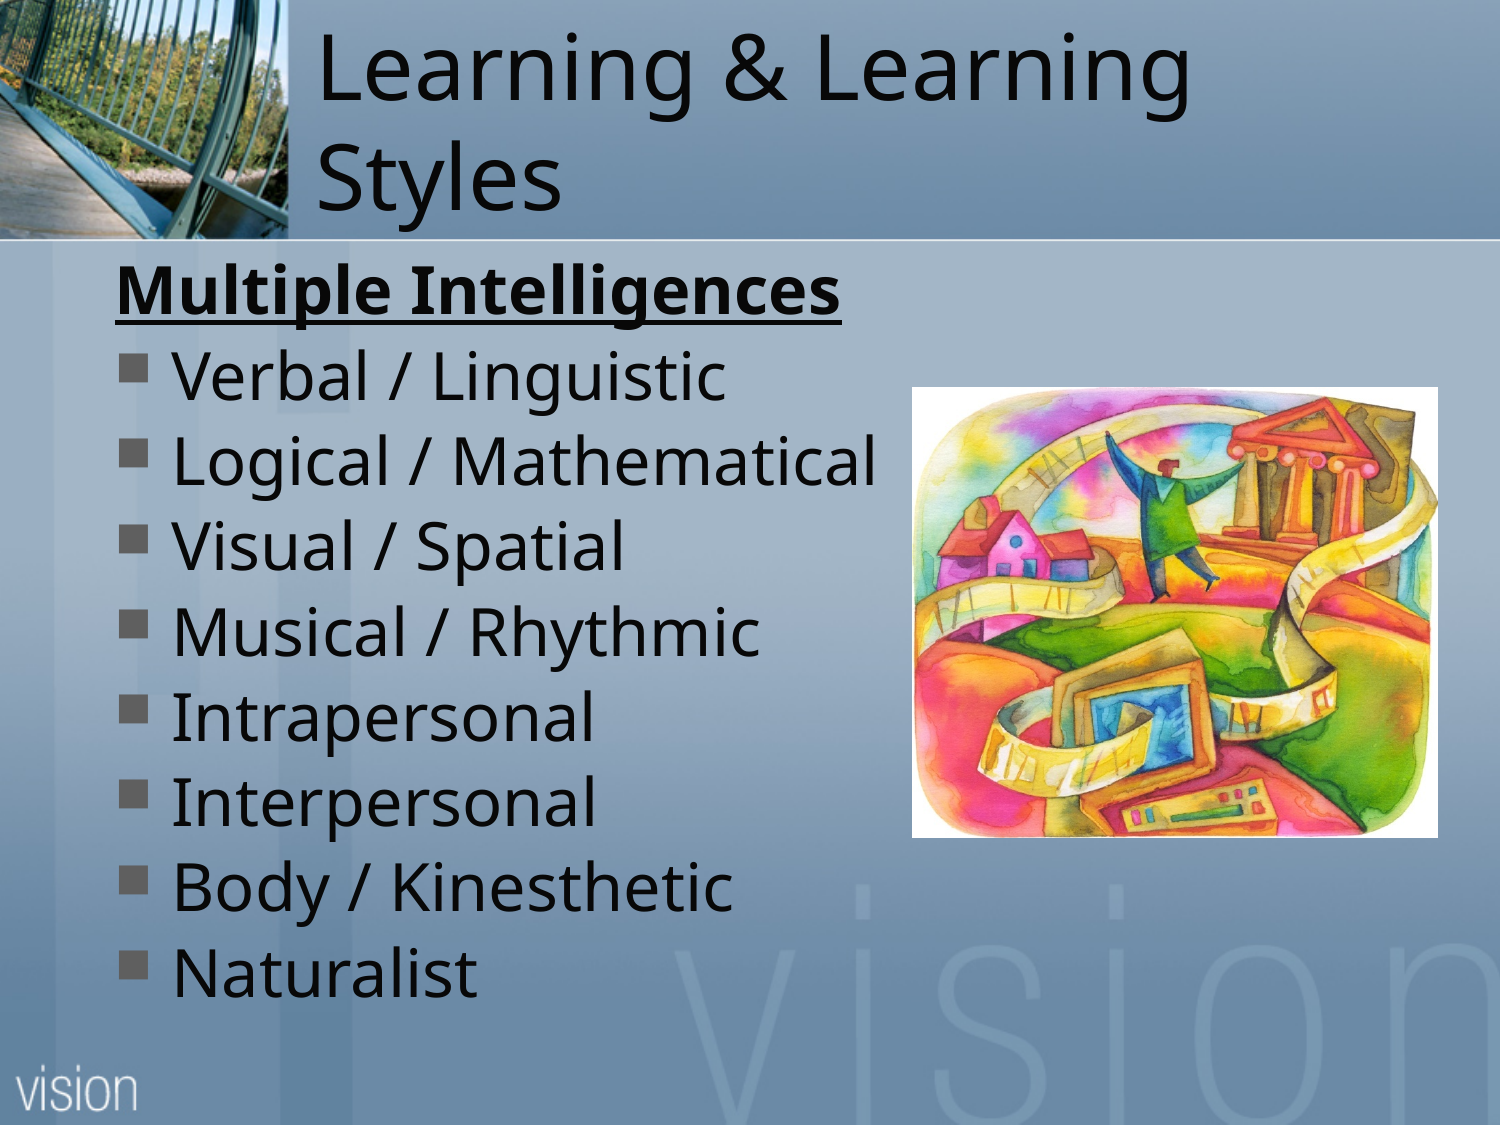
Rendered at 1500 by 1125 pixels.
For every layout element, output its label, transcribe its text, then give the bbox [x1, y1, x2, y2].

title Learning & Learning Styles [299, 30, 1462, 207]
picture [0, 0, 1500, 1125]
list Multiple Intelligences Verbal / Linguistic Logical / Mathematical Visual / Spatial Musical / Rhythmic Intrapersonal Interpersonal Body / Kinesthetic Naturalist [99, 249, 1262, 1083]
